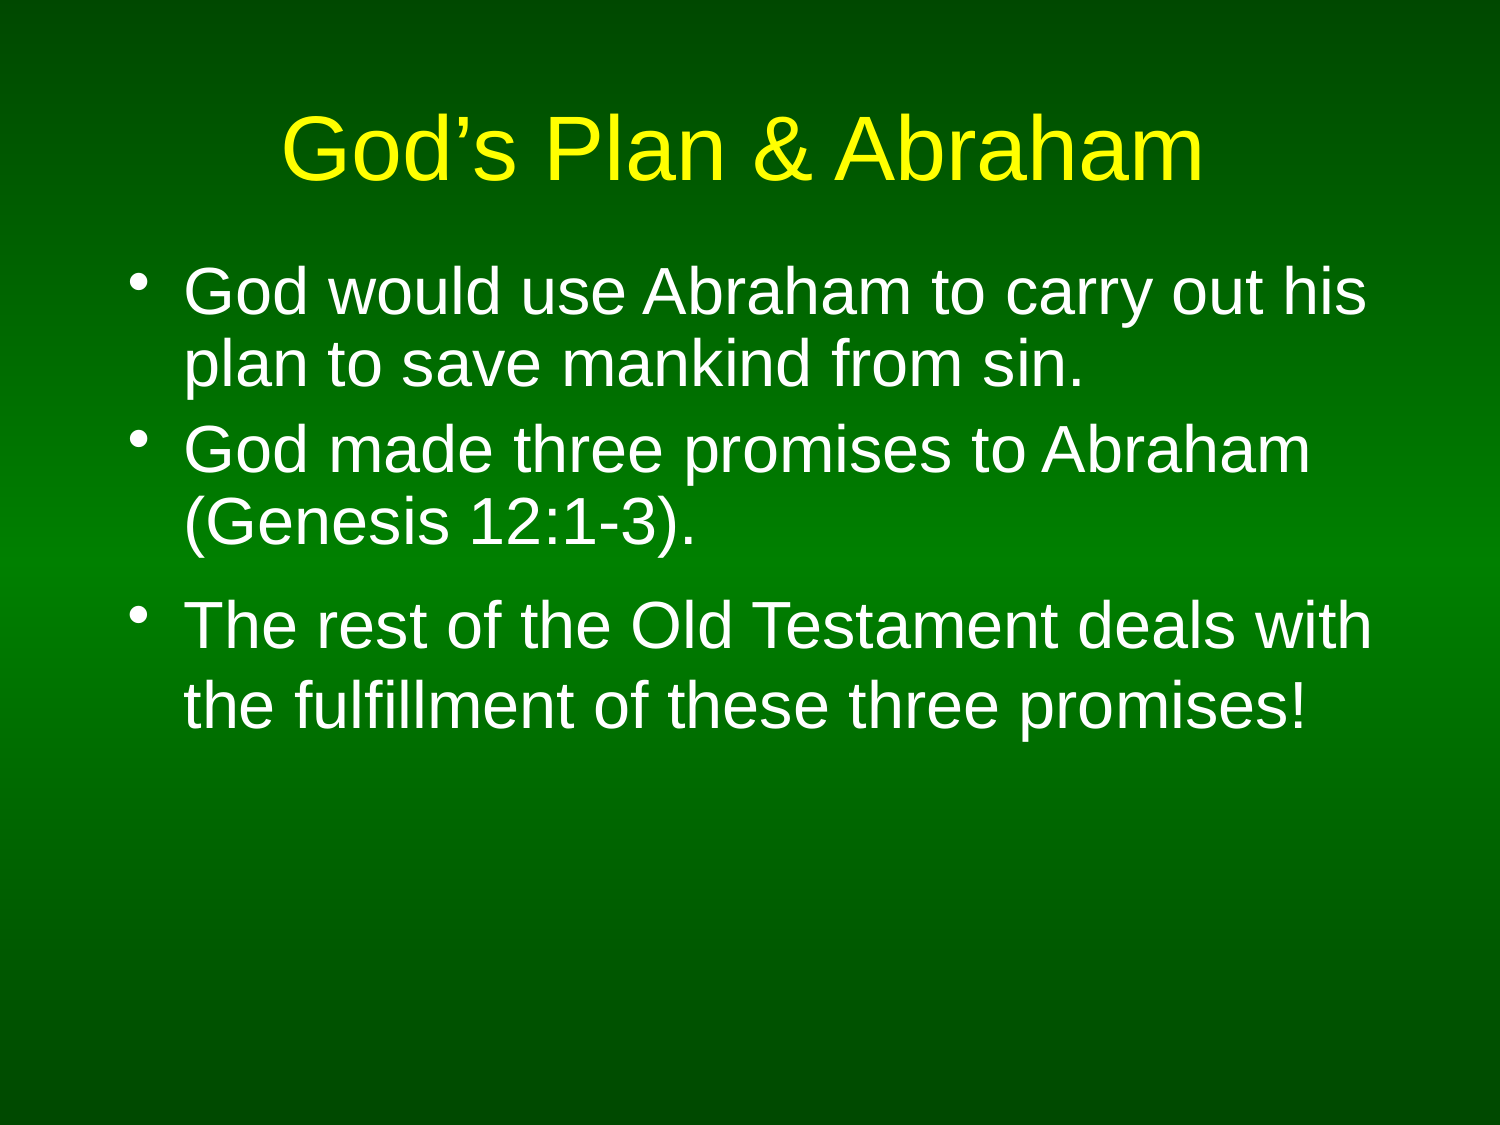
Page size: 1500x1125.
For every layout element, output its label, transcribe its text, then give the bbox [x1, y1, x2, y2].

text_box The rest of the Old Testament deals with the fulfillment of these three promises! [112, 574, 1450, 963]
title God’s Plan & Abraham [50, 50, 1438, 238]
list God would use Abraham to carry out his plan to save mankind from sin. God made three promises to Abraham (Genesis 12:1-3). [112, 249, 1438, 574]
